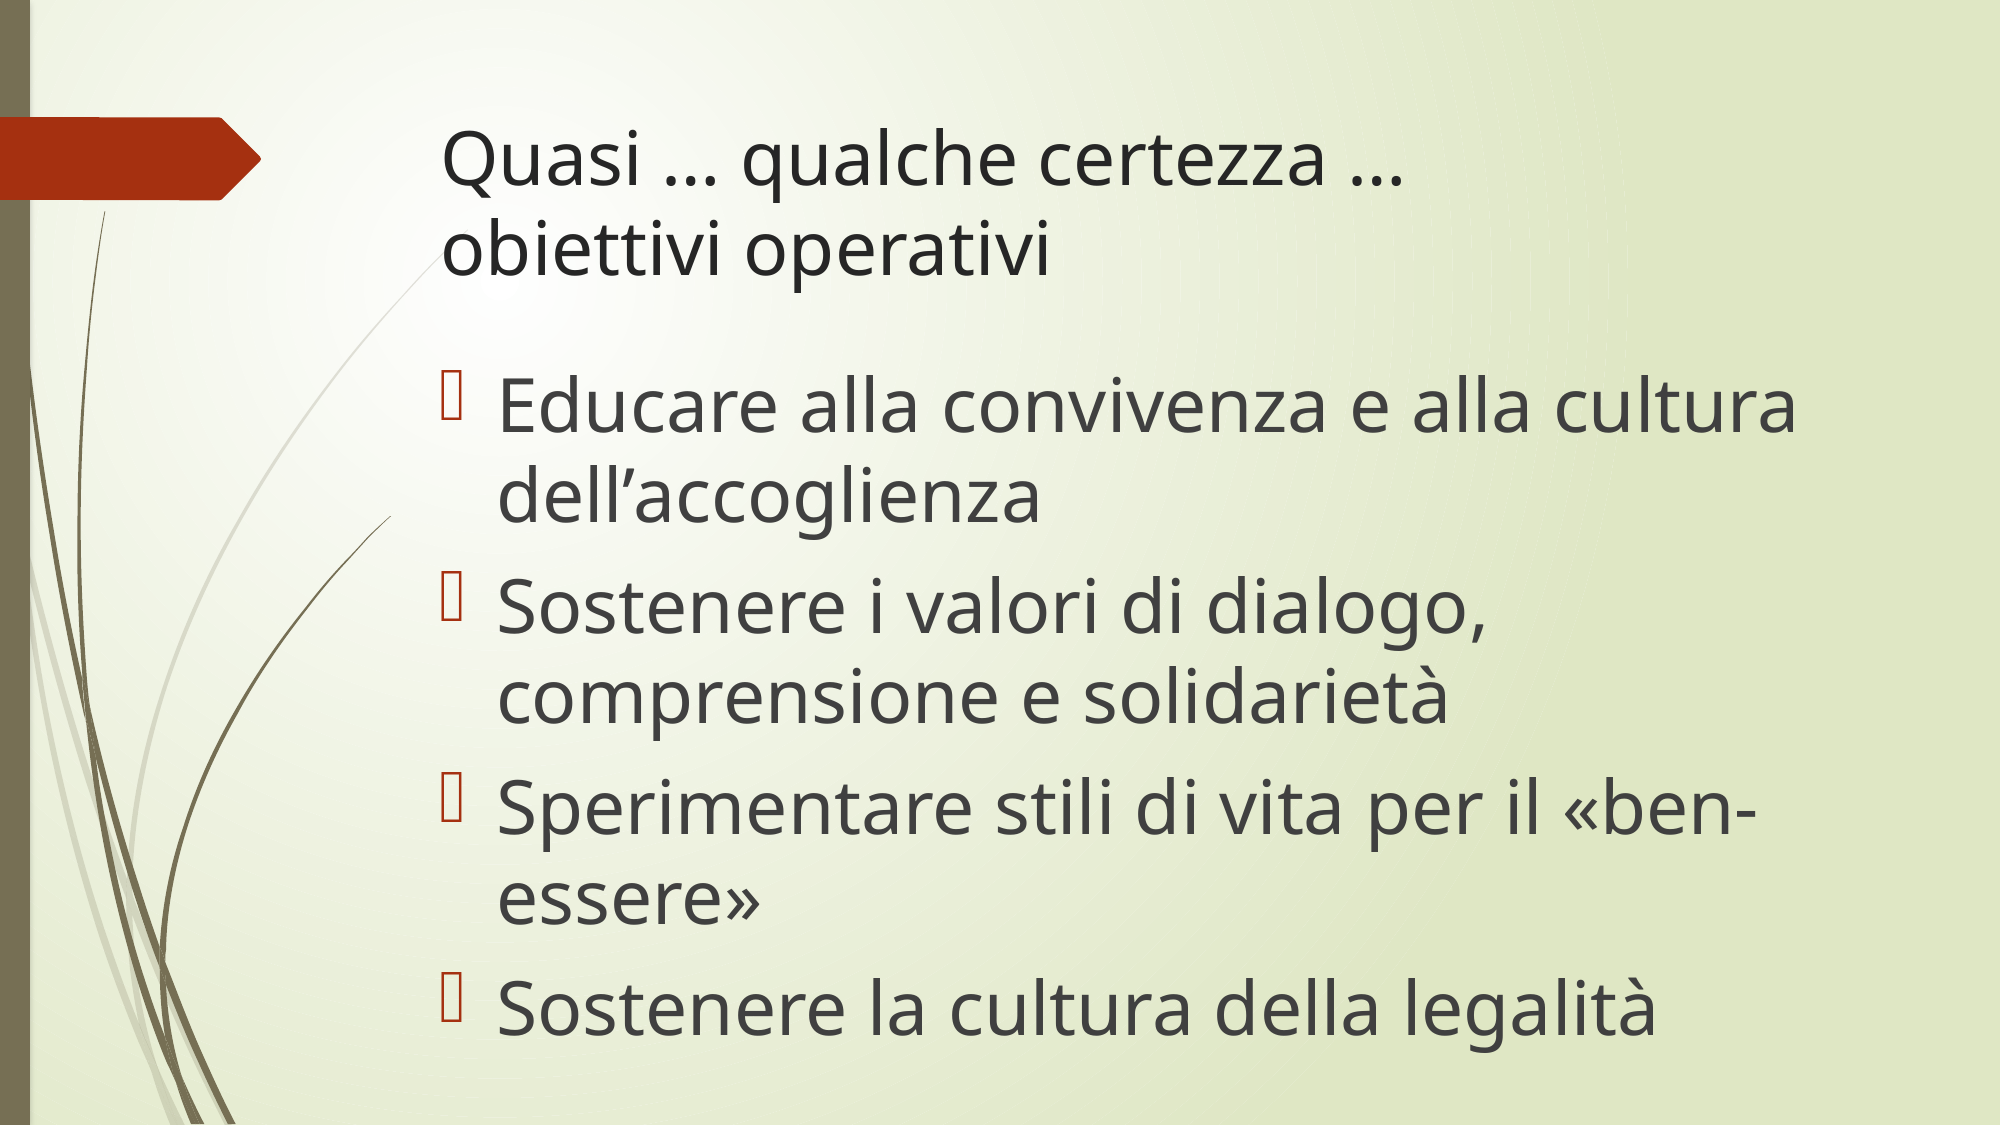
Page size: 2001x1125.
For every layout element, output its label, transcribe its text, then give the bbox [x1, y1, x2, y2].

list Educare alla convivenza e alla cultura dell’accoglienza Sostenere i valori di dialogo, comprensione e solidarietà Sperimentare stili di vita per il «ben-essere» Sostenere la cultura della legalità [424, 350, 1888, 970]
title Quasi … qualche certezza … obiettivi operativi [425, 102, 1888, 313]
